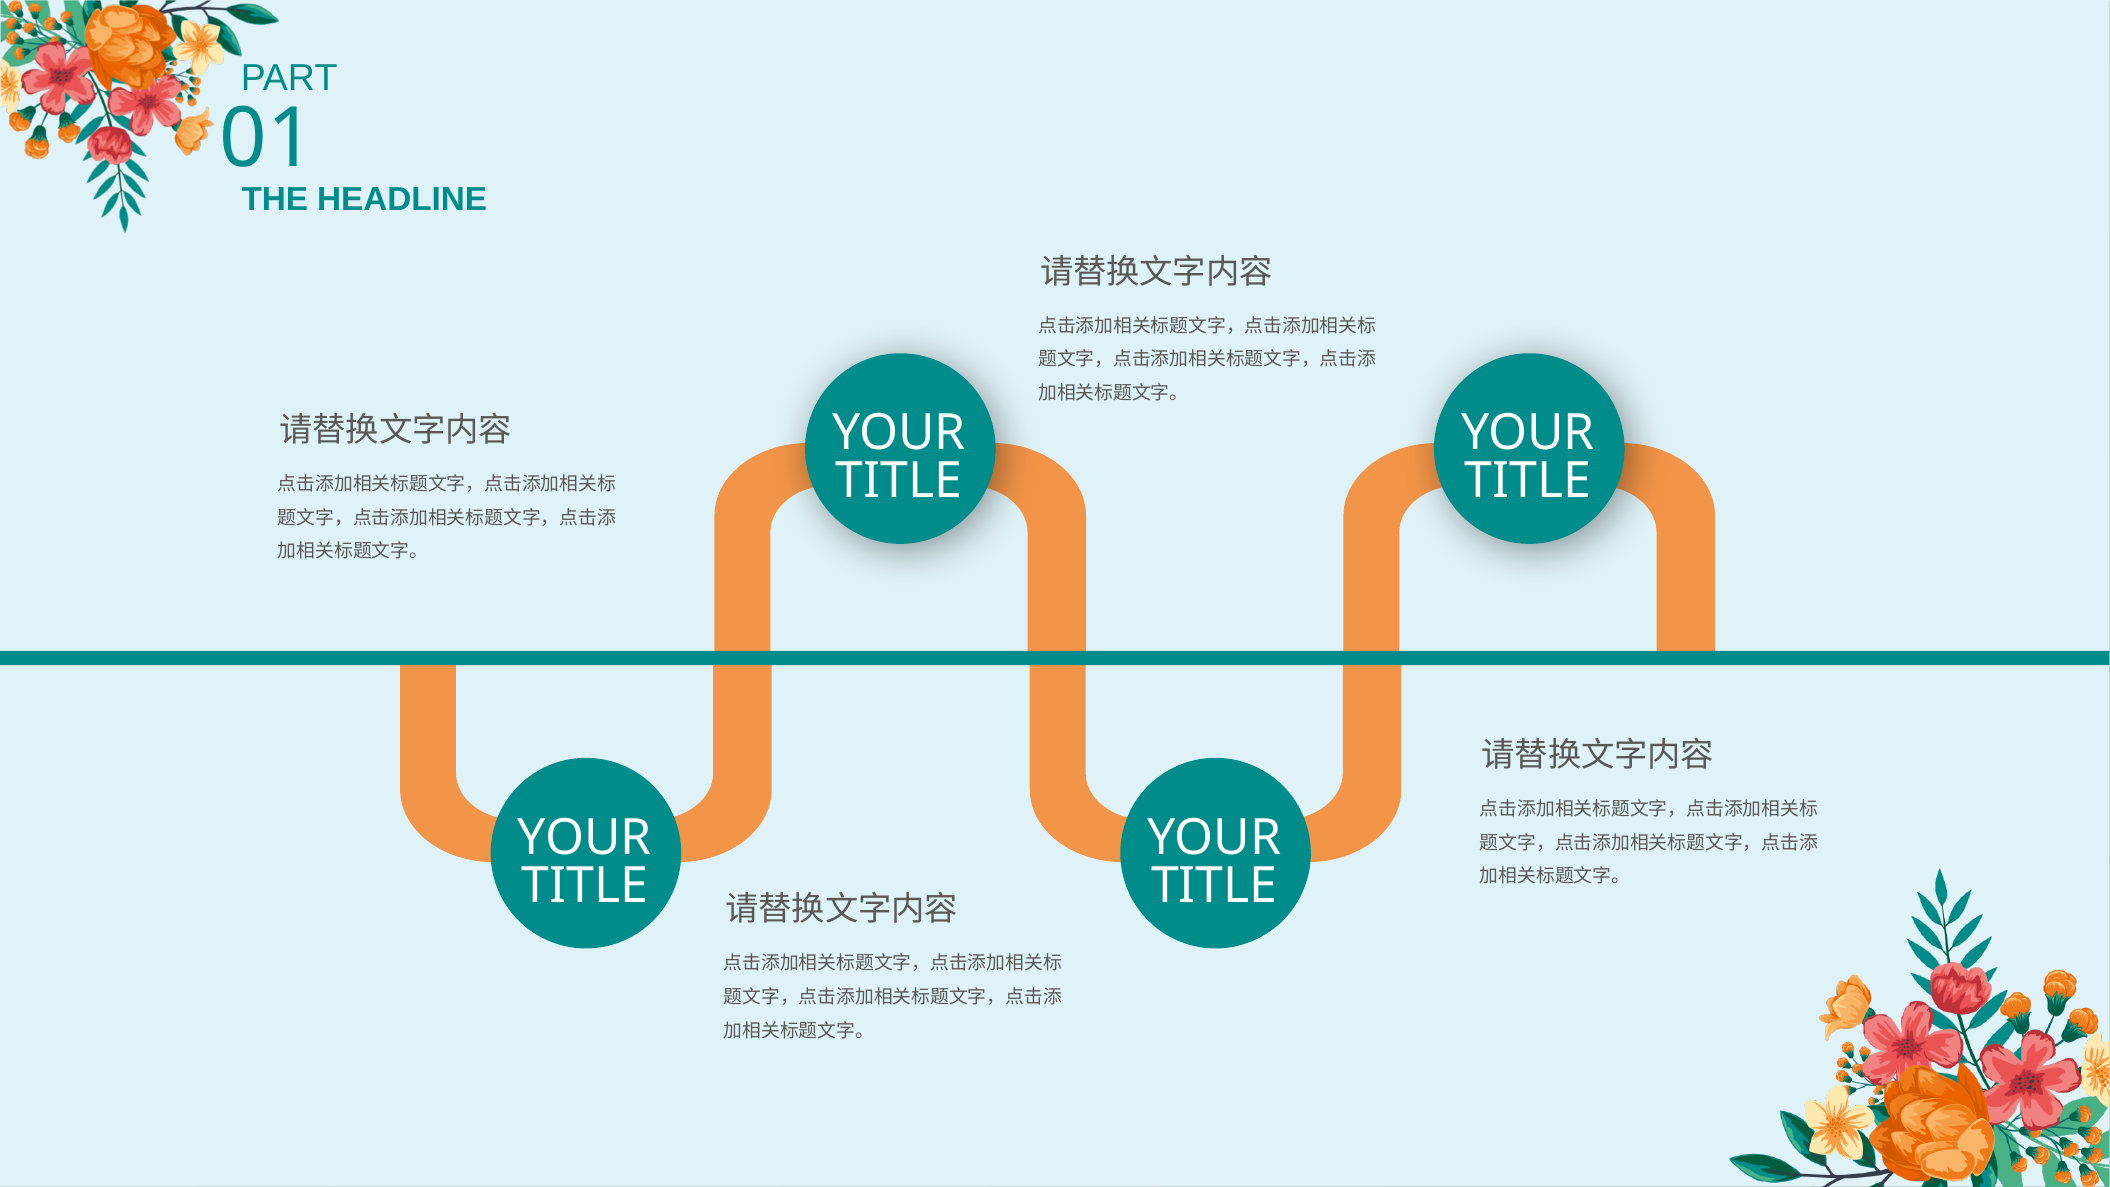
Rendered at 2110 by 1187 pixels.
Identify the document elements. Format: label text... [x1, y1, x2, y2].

text_box [1120, 757, 1311, 903]
text_box [805, 353, 996, 500]
text_box [1304, 666, 1402, 863]
text_box 请替换文字内容 [1025, 242, 1288, 298]
text_box 点击添加相关标题文字，点击添加相关标题文字，点击添加相关标题文字，点击添加相关标题文字。 [263, 453, 646, 569]
text_box THE HEADLINE [226, 170, 503, 225]
picture [1, 1, 281, 239]
text_box [1016, 448, 1087, 650]
text_box 请替换文字内容 [710, 880, 974, 935]
text_box 点击添加相关标题文字，点击添加相关标题文字，点击添加相关标题文字，点击添加相关标题文字。 [708, 932, 1092, 1049]
text_box 01 [205, 75, 330, 191]
picture [1725, 859, 2110, 1187]
text_box [714, 445, 793, 650]
text_box [1029, 666, 1127, 863]
text_box 请替换文字内容 [1466, 726, 1730, 781]
text_box [675, 666, 772, 863]
text_box YOUR TITLE [1132, 808, 1297, 968]
text_box YOUR TITLE [503, 808, 667, 968]
text_box [400, 666, 497, 863]
text_box [490, 757, 682, 904]
text_box 点击添加相关标题文字，点击添加相关标题文字，点击添加相关标题文字，点击添加相关标题文字。 [1465, 777, 1848, 894]
text_box YOUR TITLE [1446, 404, 1610, 563]
text_box [1646, 448, 1716, 650]
text_box [0, 650, 2110, 666]
text_box [1433, 353, 1625, 500]
text_box PART [226, 45, 353, 106]
text_box 请替换文字内容 [264, 401, 528, 456]
text_box YOUR TITLE [817, 404, 981, 563]
text_box 点击添加相关标题文字，点击添加相关标题文字，点击添加相关标题文字，点击添加相关标题文字。 [1023, 294, 1407, 411]
text_box [1343, 445, 1422, 650]
